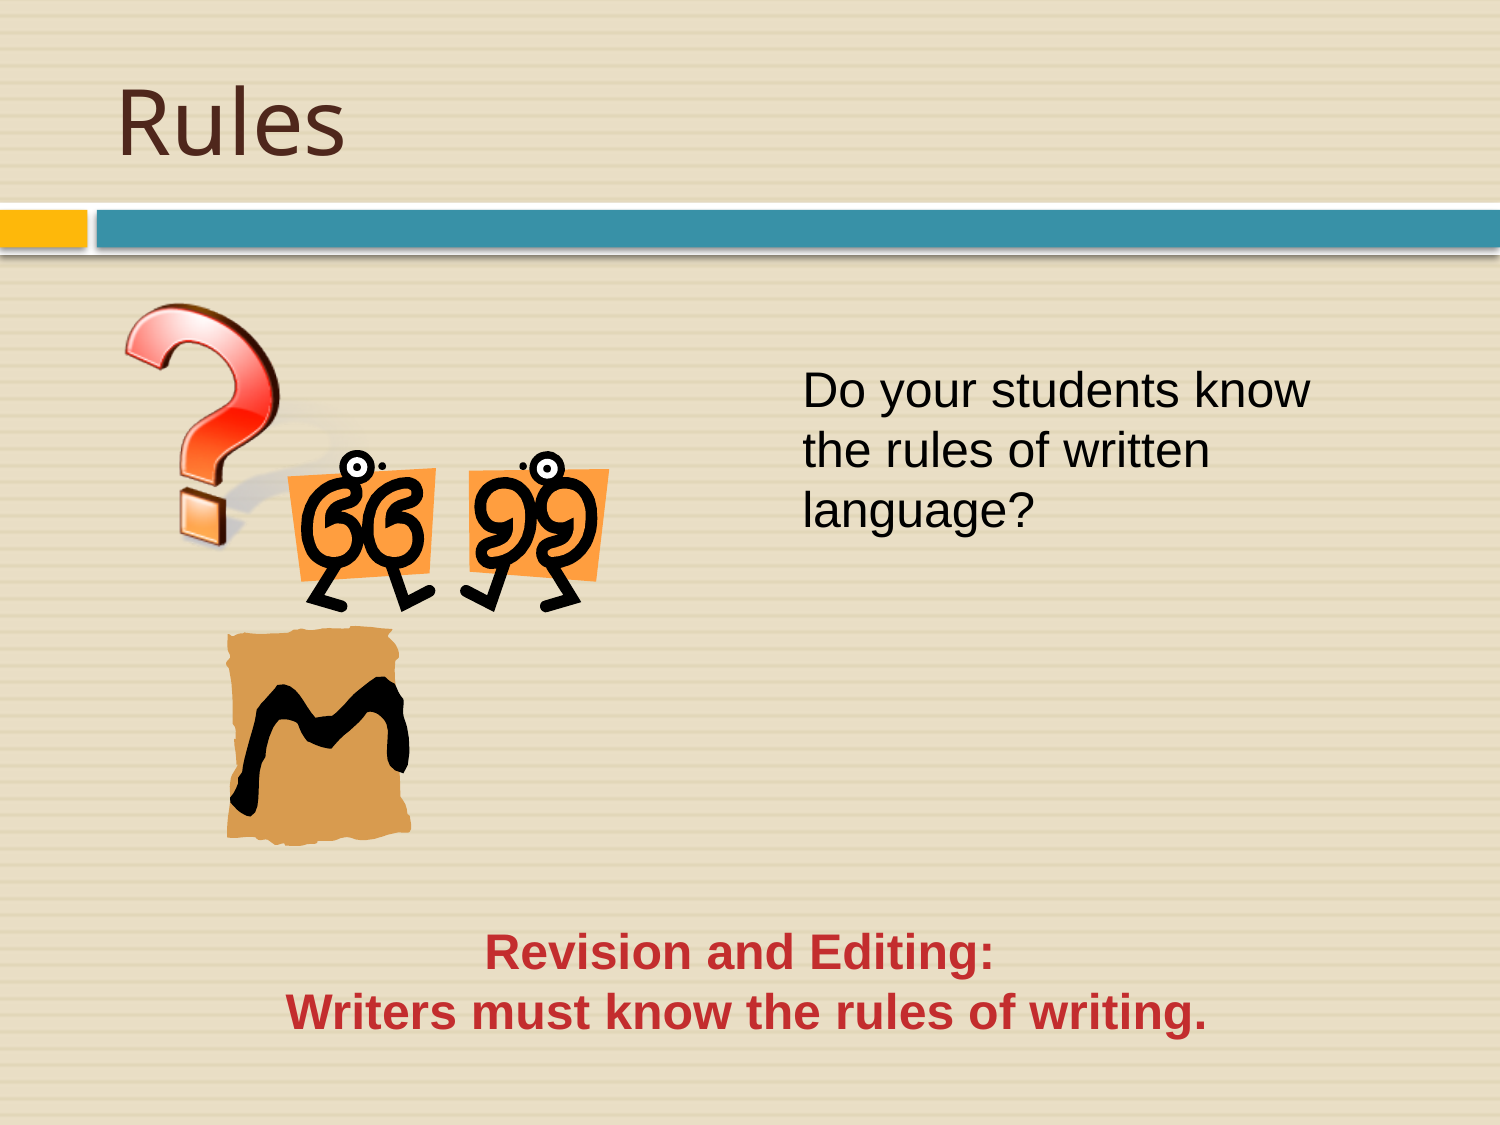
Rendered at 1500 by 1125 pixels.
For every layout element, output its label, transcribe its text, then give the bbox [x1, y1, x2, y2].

text_box Revision and Editing: Writers must know the rules of writing. [270, 912, 1224, 1048]
text_box Do your students know the rules of written language? [787, 349, 1338, 545]
picture [87, 287, 610, 614]
picture [224, 624, 413, 848]
title Rules [99, 37, 1438, 201]
